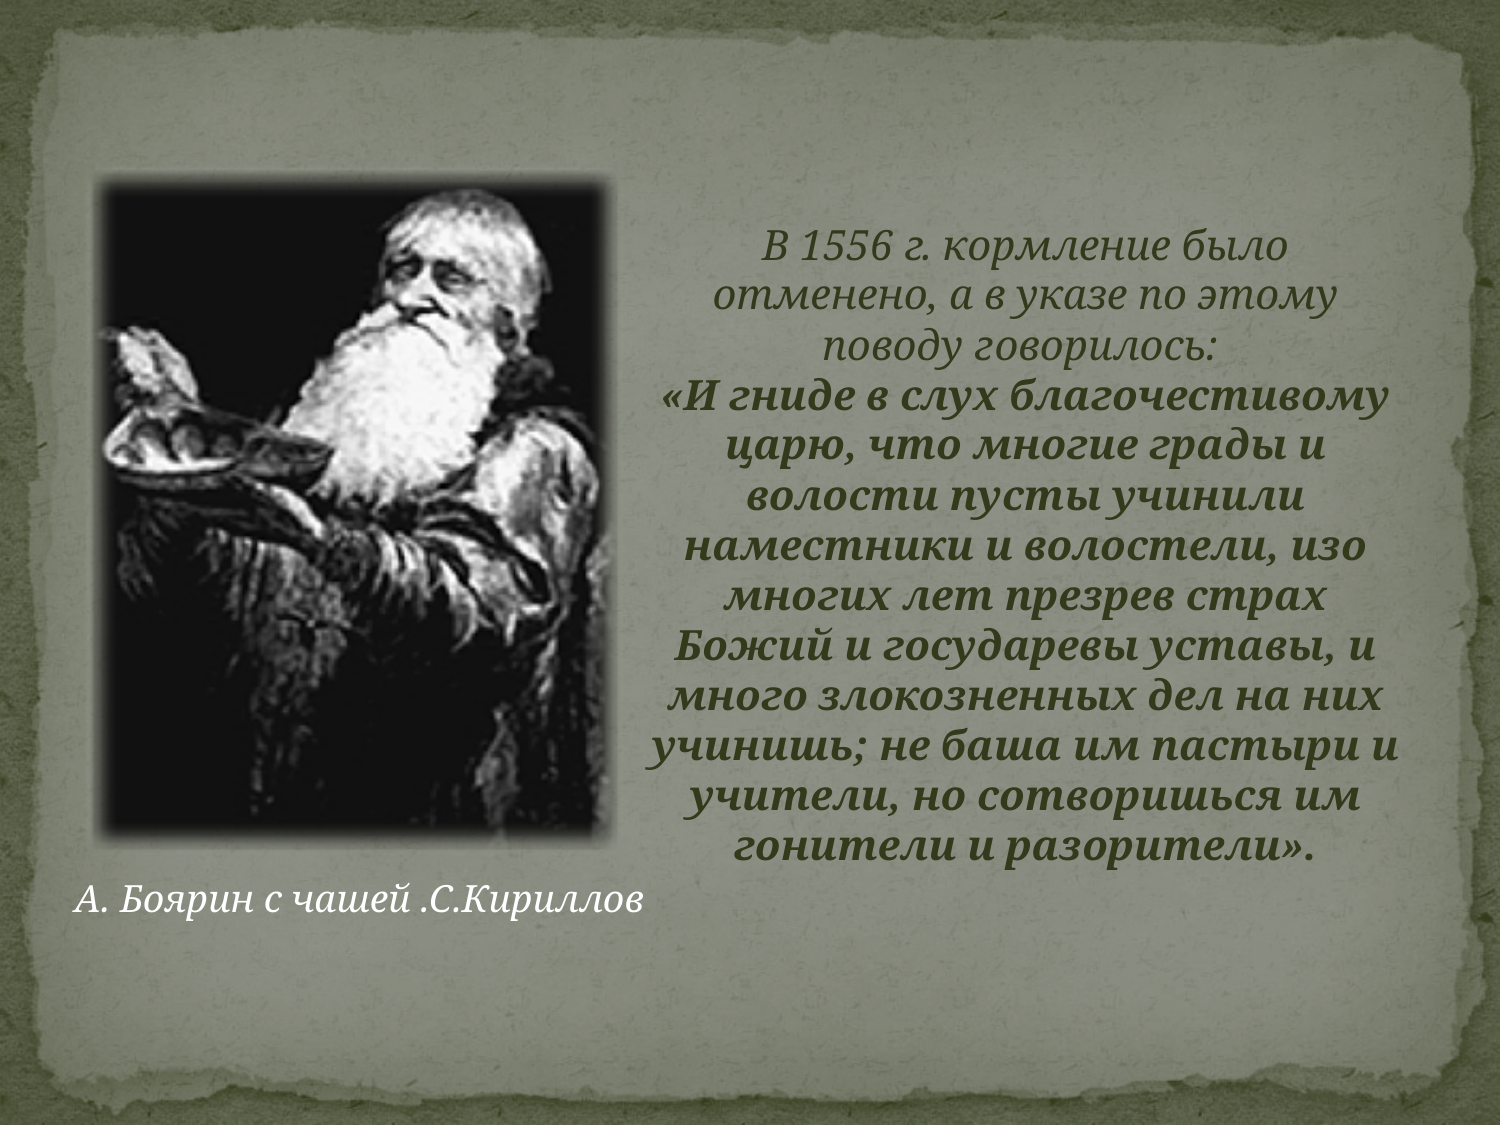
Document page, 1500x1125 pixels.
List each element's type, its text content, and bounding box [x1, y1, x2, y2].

text_box В 1556 г. кормление было отменено, а в указе по этому поводу говорилось: «И гниде в слух благочестивому царю, что многие грады и волости пусты учинили наместники и волостели, изо многих лет презрев страх Божий и государевы уставы, и много злокозненных дел на них учинишь; не баша им пастыри и учители, но сотворишься им гонители и разорители». [632, 210, 1418, 876]
picture [83, 165, 624, 855]
text_box А. Боярин с чашей .С.Кириллов [59, 867, 660, 927]
